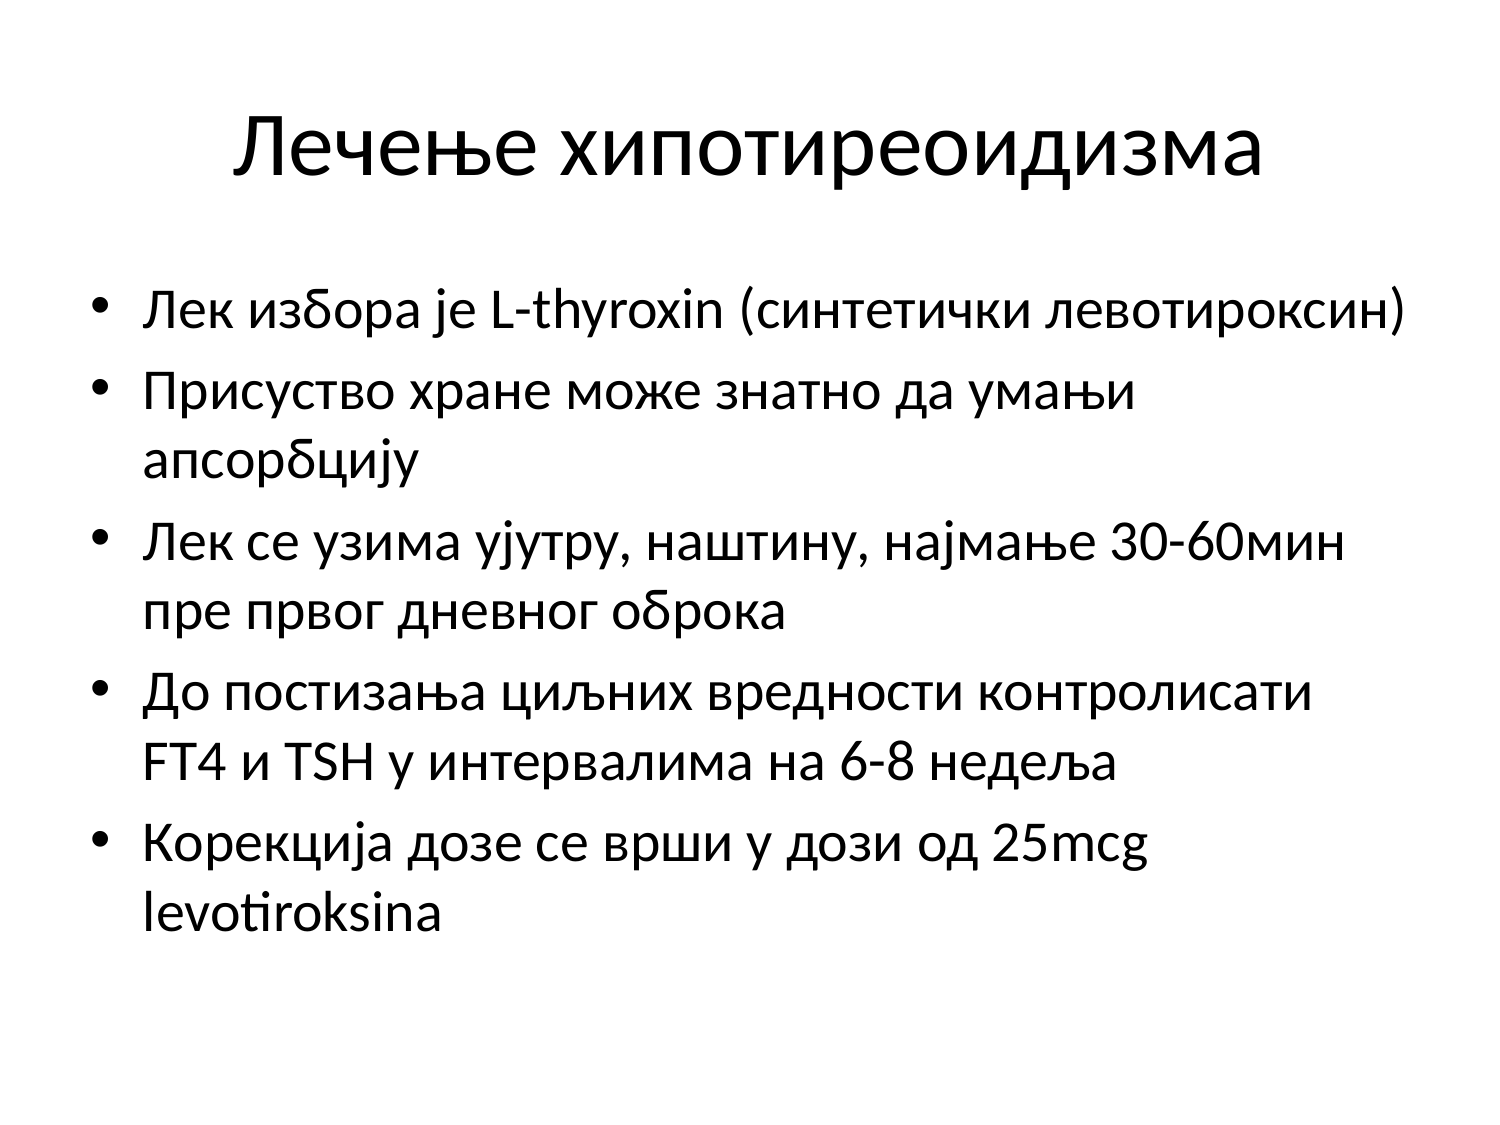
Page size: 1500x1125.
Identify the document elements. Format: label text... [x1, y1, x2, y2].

title Лечење хипотиреоидизма [75, 45, 1425, 233]
list Лек избора је L-thyroxin (синтетички левотироксин) Присуство хране може знатно да умањи апсорбцију Лек се узима ујутру, наштину, најмање 30-60мин пре првог дневног оброка До постизања циљних вредности контролисати FT4 и TSH у интервалима на 6-8 недеља Корекција дозе се врши у дози од 25mcg levotiroksina [75, 262, 1425, 1005]
